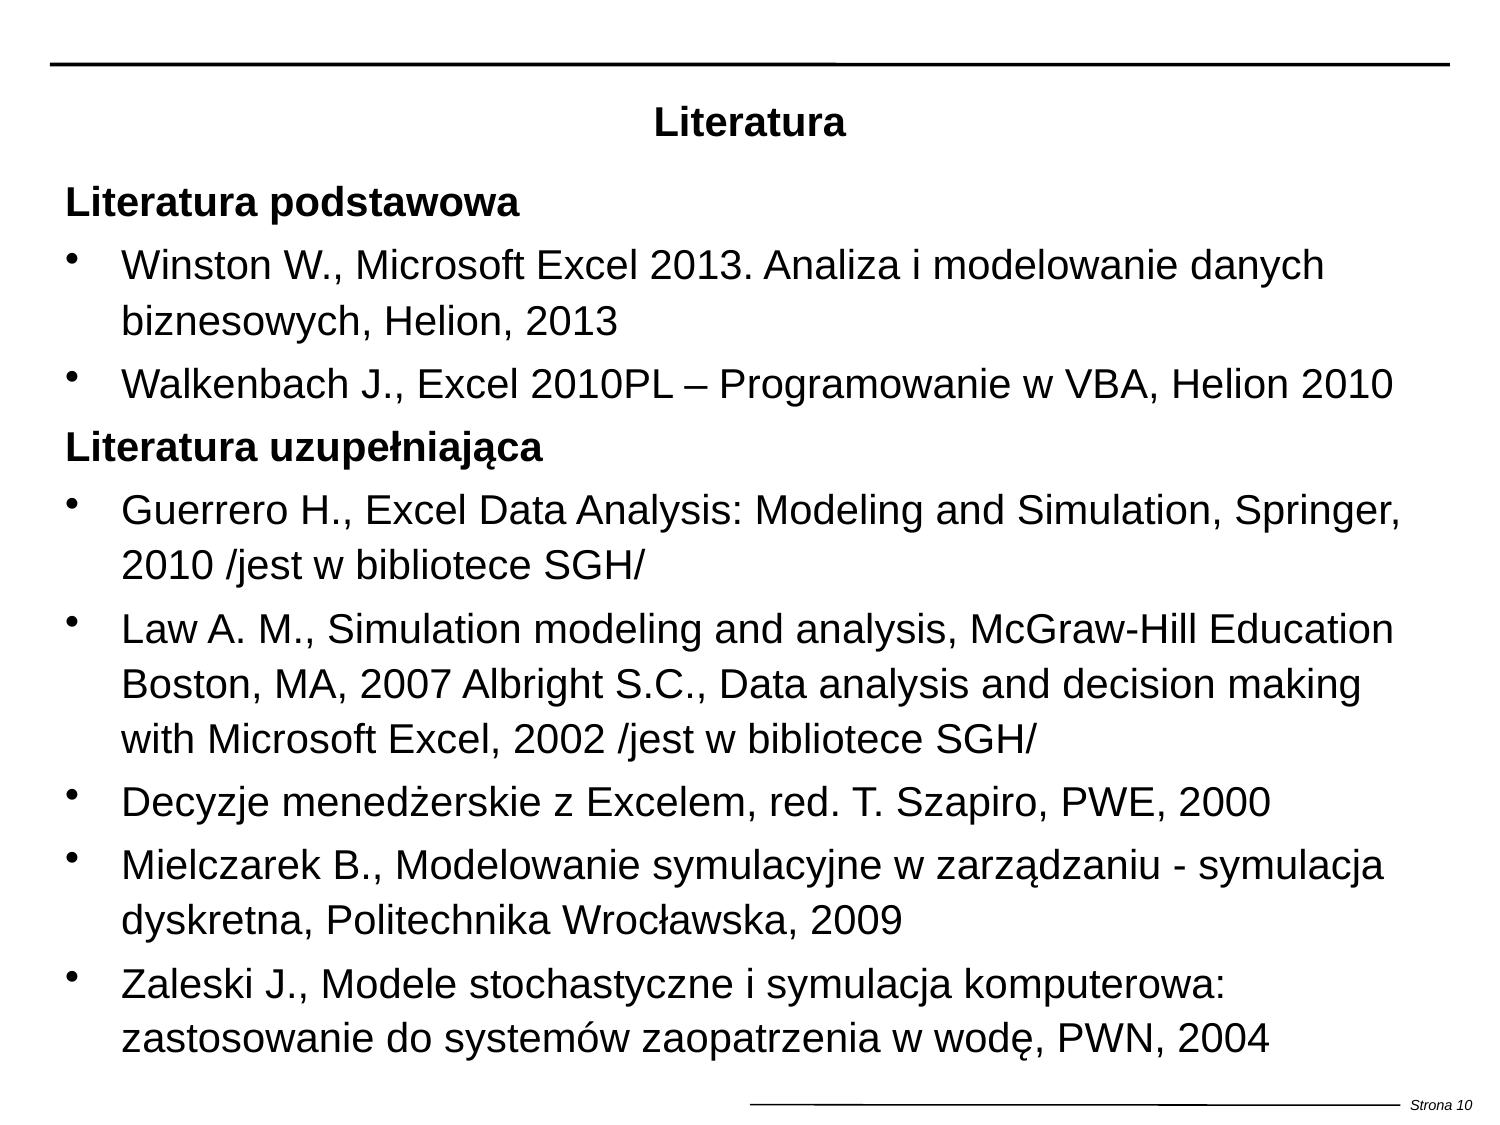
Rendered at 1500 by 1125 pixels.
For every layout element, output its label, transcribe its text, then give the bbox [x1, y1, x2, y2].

list Literatura podstawowa Winston W., Microsoft Excel 2013. Analiza i modelowanie danych biznesowych, Helion, 2013 Walkenbach J., Excel 2010PL – Programowanie w VBA, Helion 2010 Literatura uzupełniająca Guerrero H., Excel Data Analysis: Modeling and Simulation, Springer, 2010 /jest w bibliotece SGH/ Law A. M., Simulation modeling and analysis, McGraw-Hill Education Boston, MA, 2007 Albright S.C., Data analysis and decision making with Microsoft Excel, 2002 /jest w bibliotece SGH/ Decyzje menedżerskie z Excelem, red. T. Szapiro, PWE, 2000 Mielczarek B., Modelowanie symulacyjne w zarządzaniu - symulacja dyskretna, Politechnika Wrocławska, 2009 Zaleski J., Modele stochastyczne i symulacja komputerowa: zastosowanie do systemów zaopatrzenia w wodę, PWN, 2004 [50, 162, 1450, 1050]
slide_number Strona 10 [1175, 1088, 1488, 1113]
title Literatura [638, 87, 862, 153]
